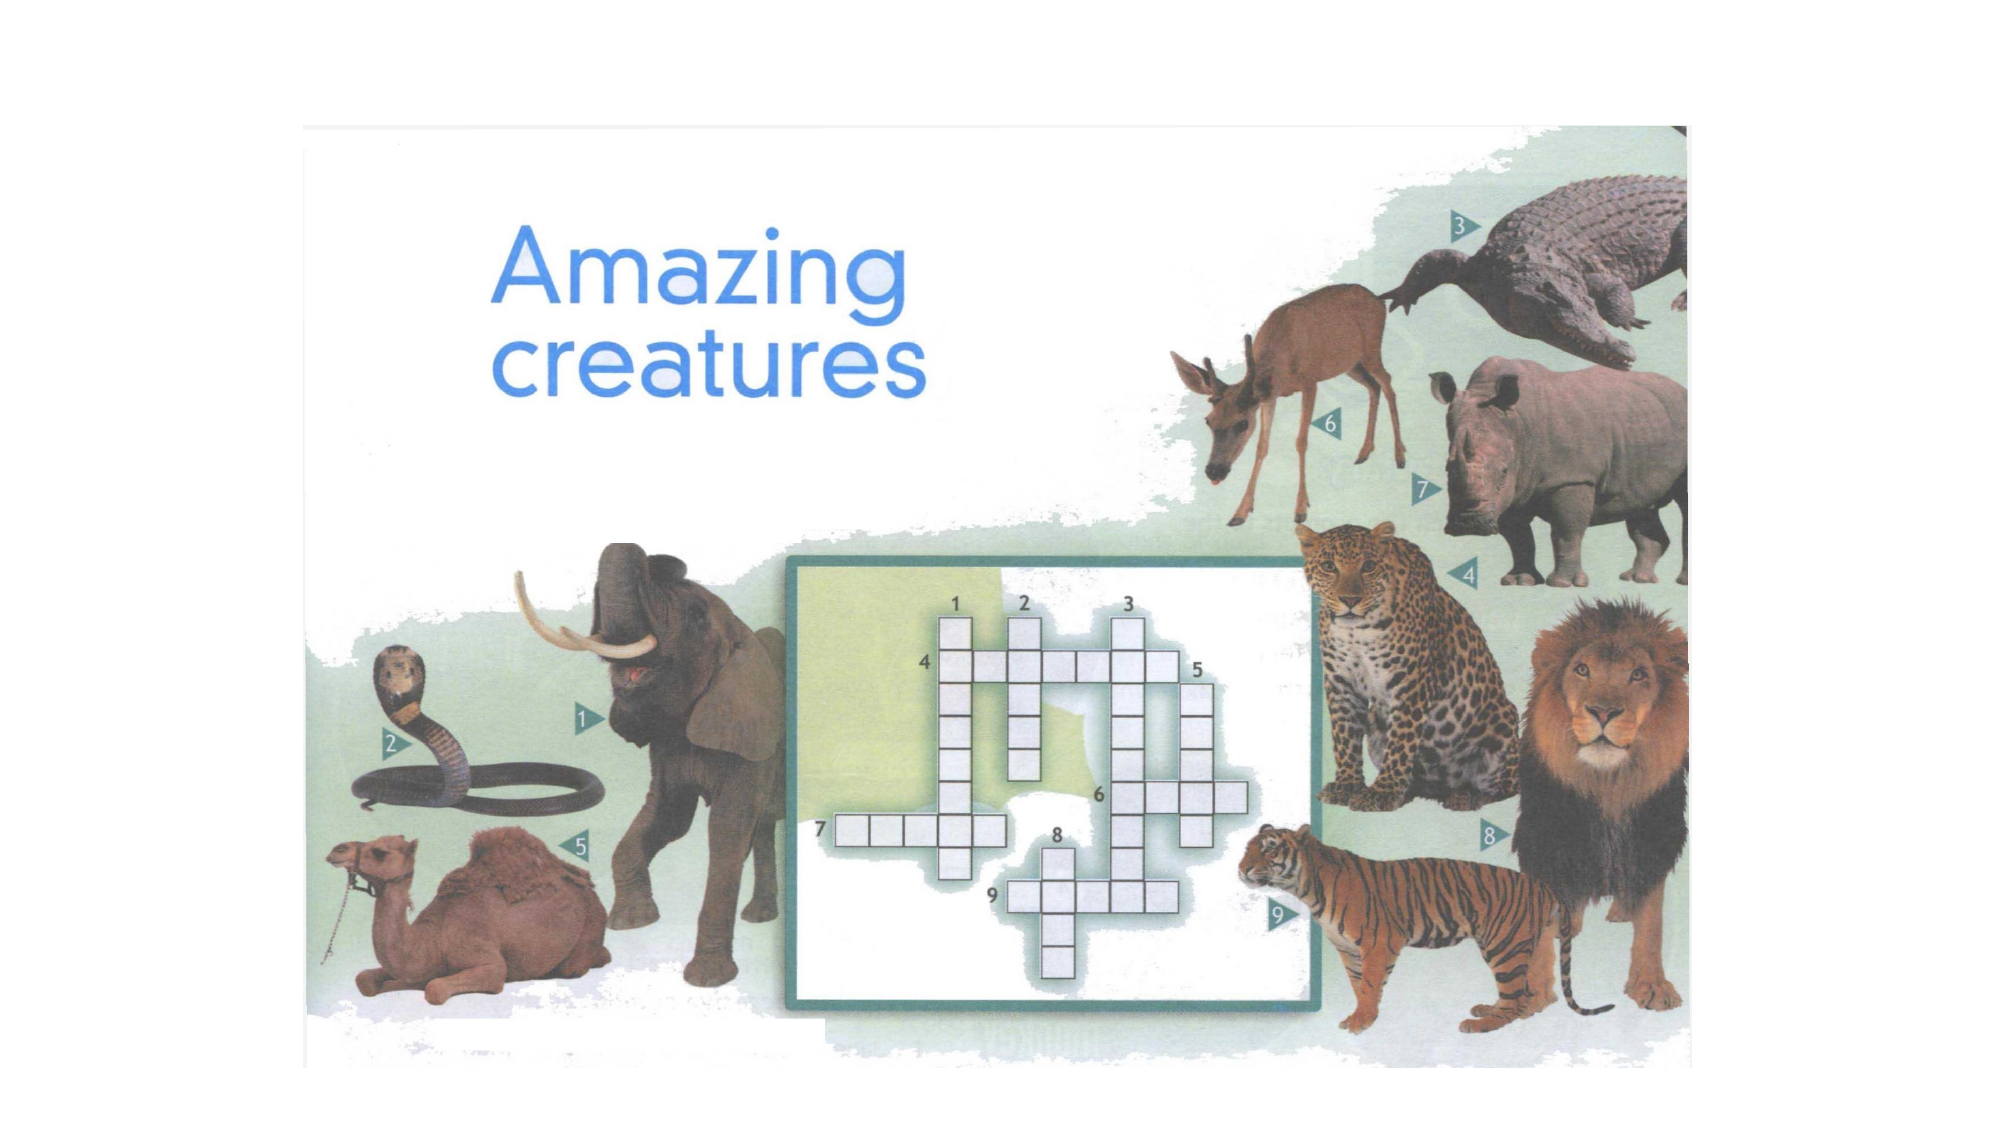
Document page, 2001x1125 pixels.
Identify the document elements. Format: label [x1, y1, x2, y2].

list [302, 125, 1692, 1068]
